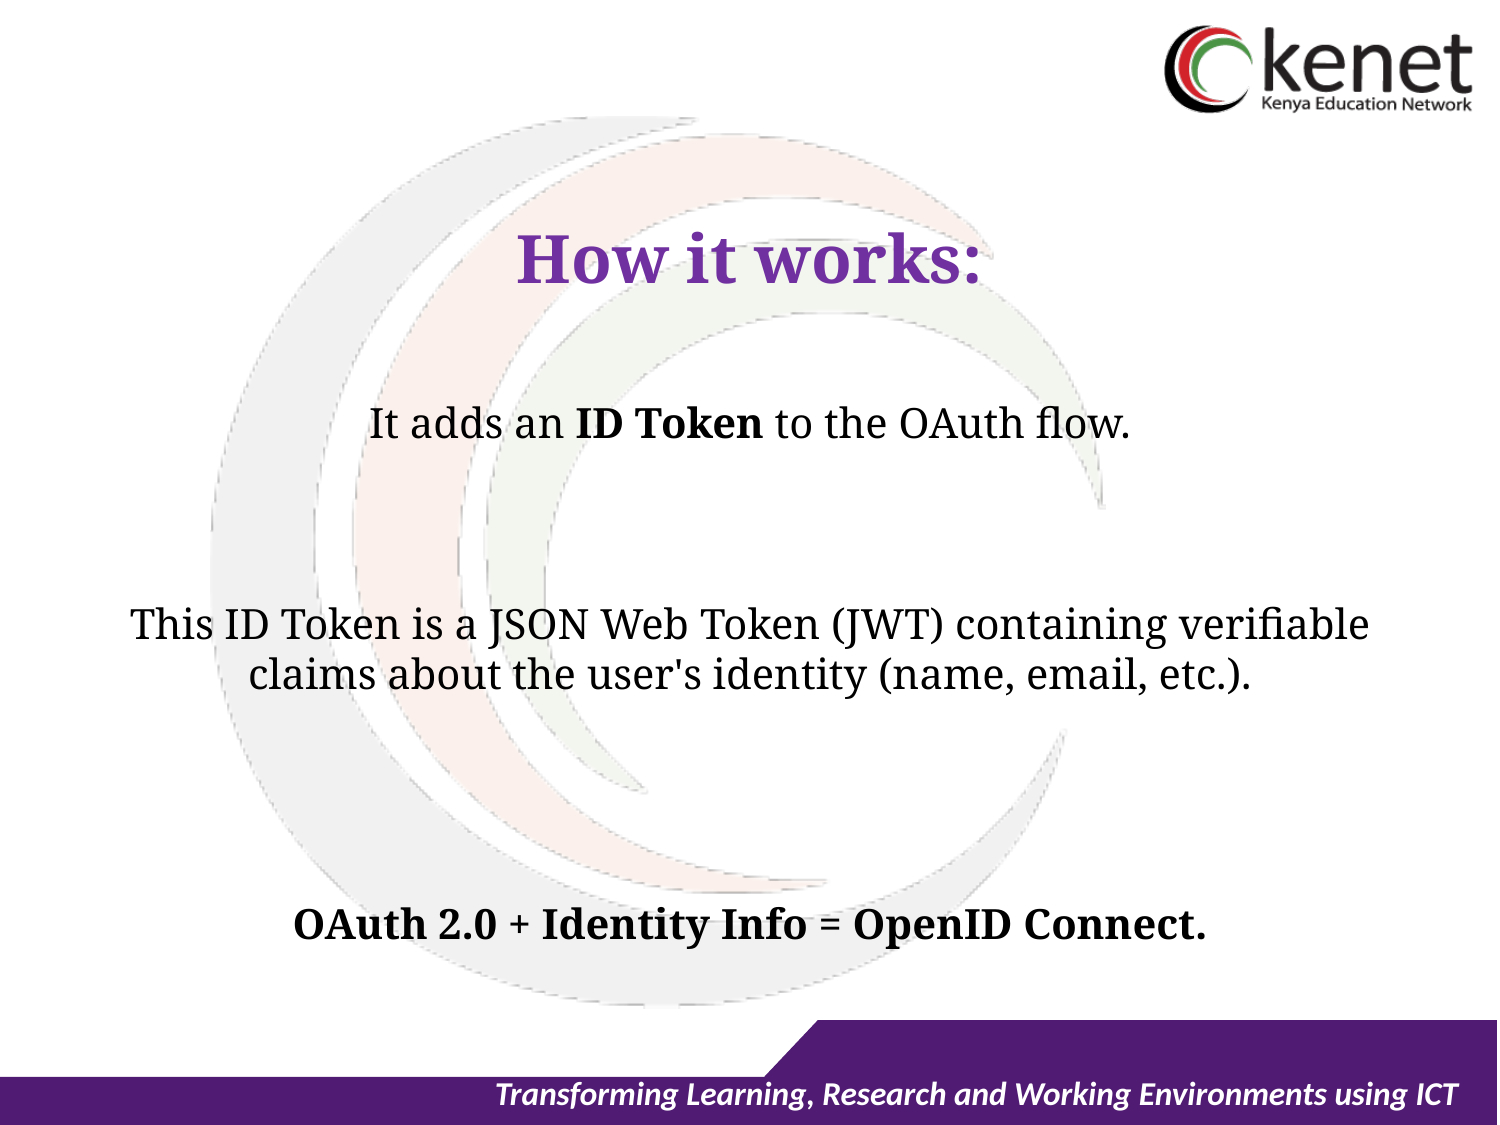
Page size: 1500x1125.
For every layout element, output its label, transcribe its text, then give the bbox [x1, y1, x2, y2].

text_box [0, 1076, 479, 1125]
text_box Transforming Learning, Research and Working Environments using ICT [479, 1065, 1485, 1125]
text_box [775, 1020, 1497, 1125]
text_box How it works: It adds an ID Token to the OAuth flow. This ID Token is a JSON Web Token (JWT) containing verifiable claims about the user's identity (name, email, etc.). OAuth 2.0 + Identity Info = OpenID Connect. [1111, 149, 1425, 1009]
picture [1163, 11, 1477, 117]
picture [210, 116, 1107, 1009]
text_box How it works: It adds an ID Token to the OAuth flow. This ID Token is a JSON Web Token (JWT) containing verifiable claims about the user's identity (name, email, etc.). OAuth 2.0 + Identity Info = OpenID Connect. [75, 149, 205, 1009]
